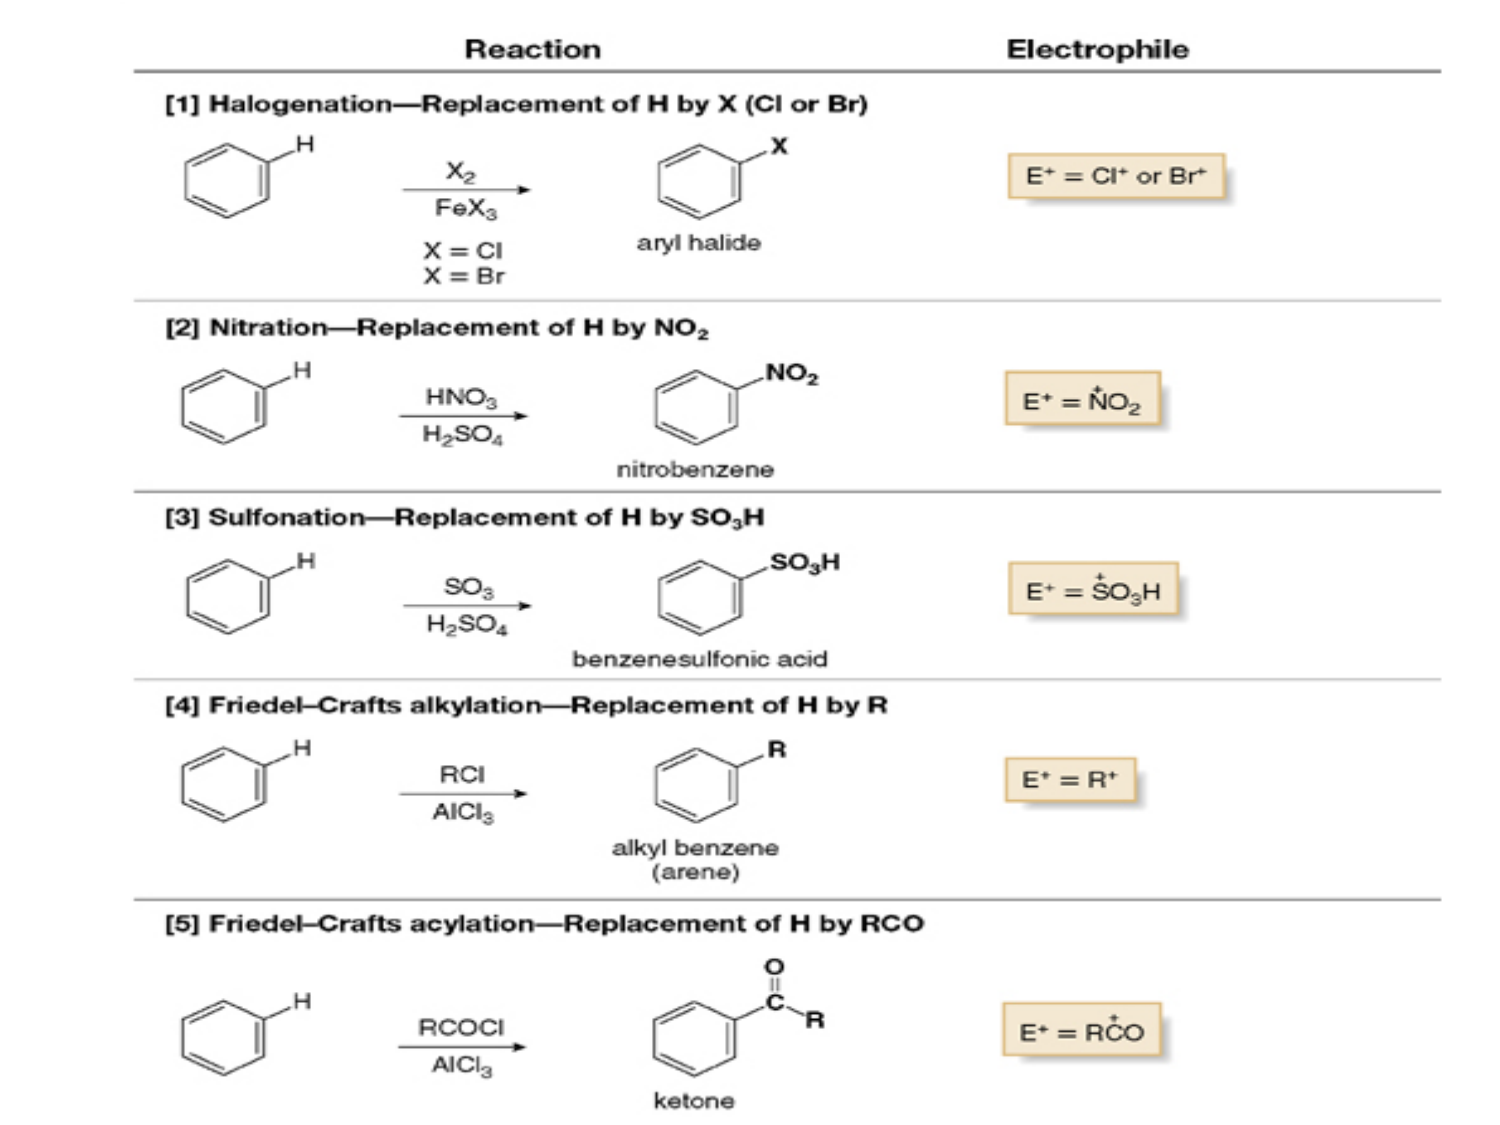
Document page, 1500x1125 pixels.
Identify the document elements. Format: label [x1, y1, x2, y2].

picture [111, 2, 1448, 1125]
